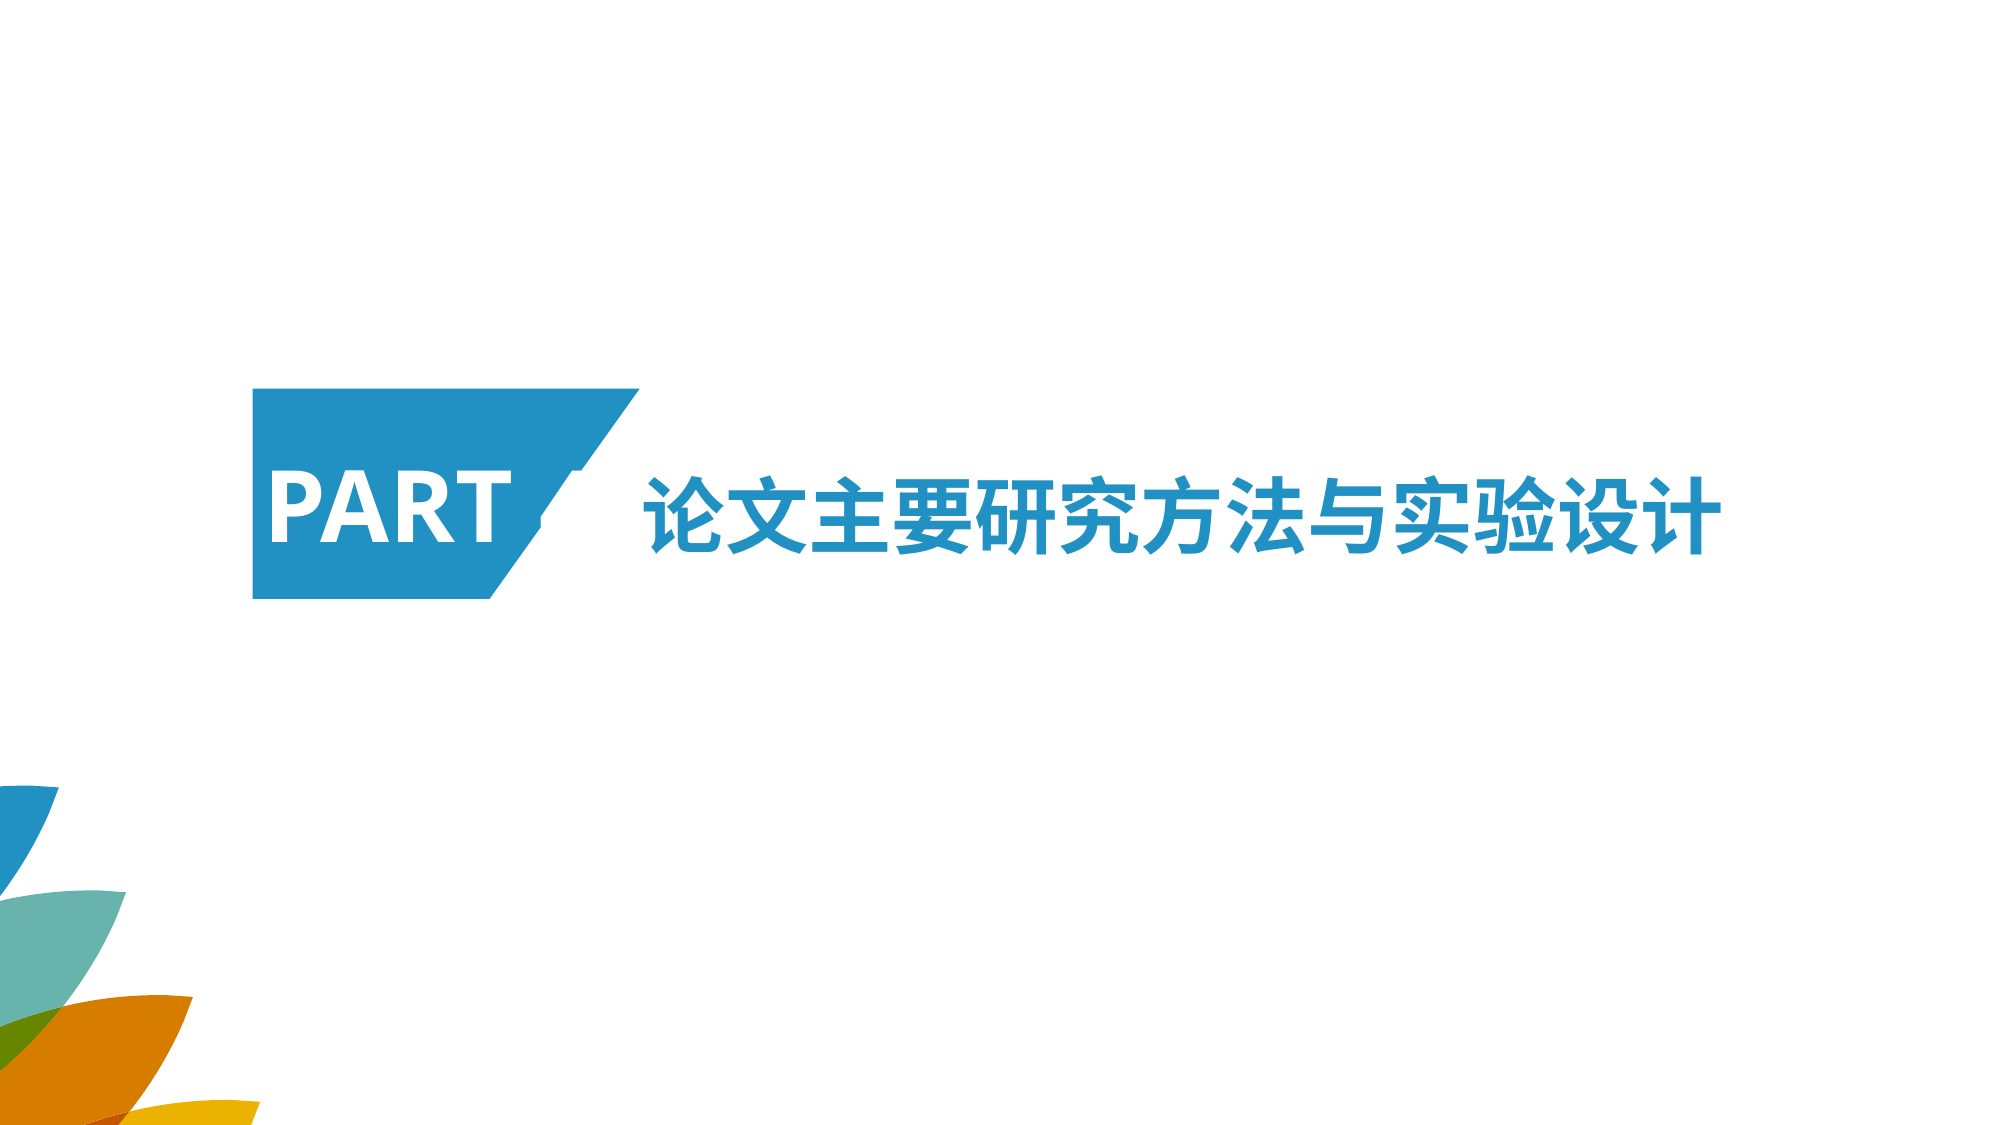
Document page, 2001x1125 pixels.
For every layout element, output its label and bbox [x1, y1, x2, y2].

text_box [248, 388, 1814, 599]
text_box [0, 845, 310, 1125]
